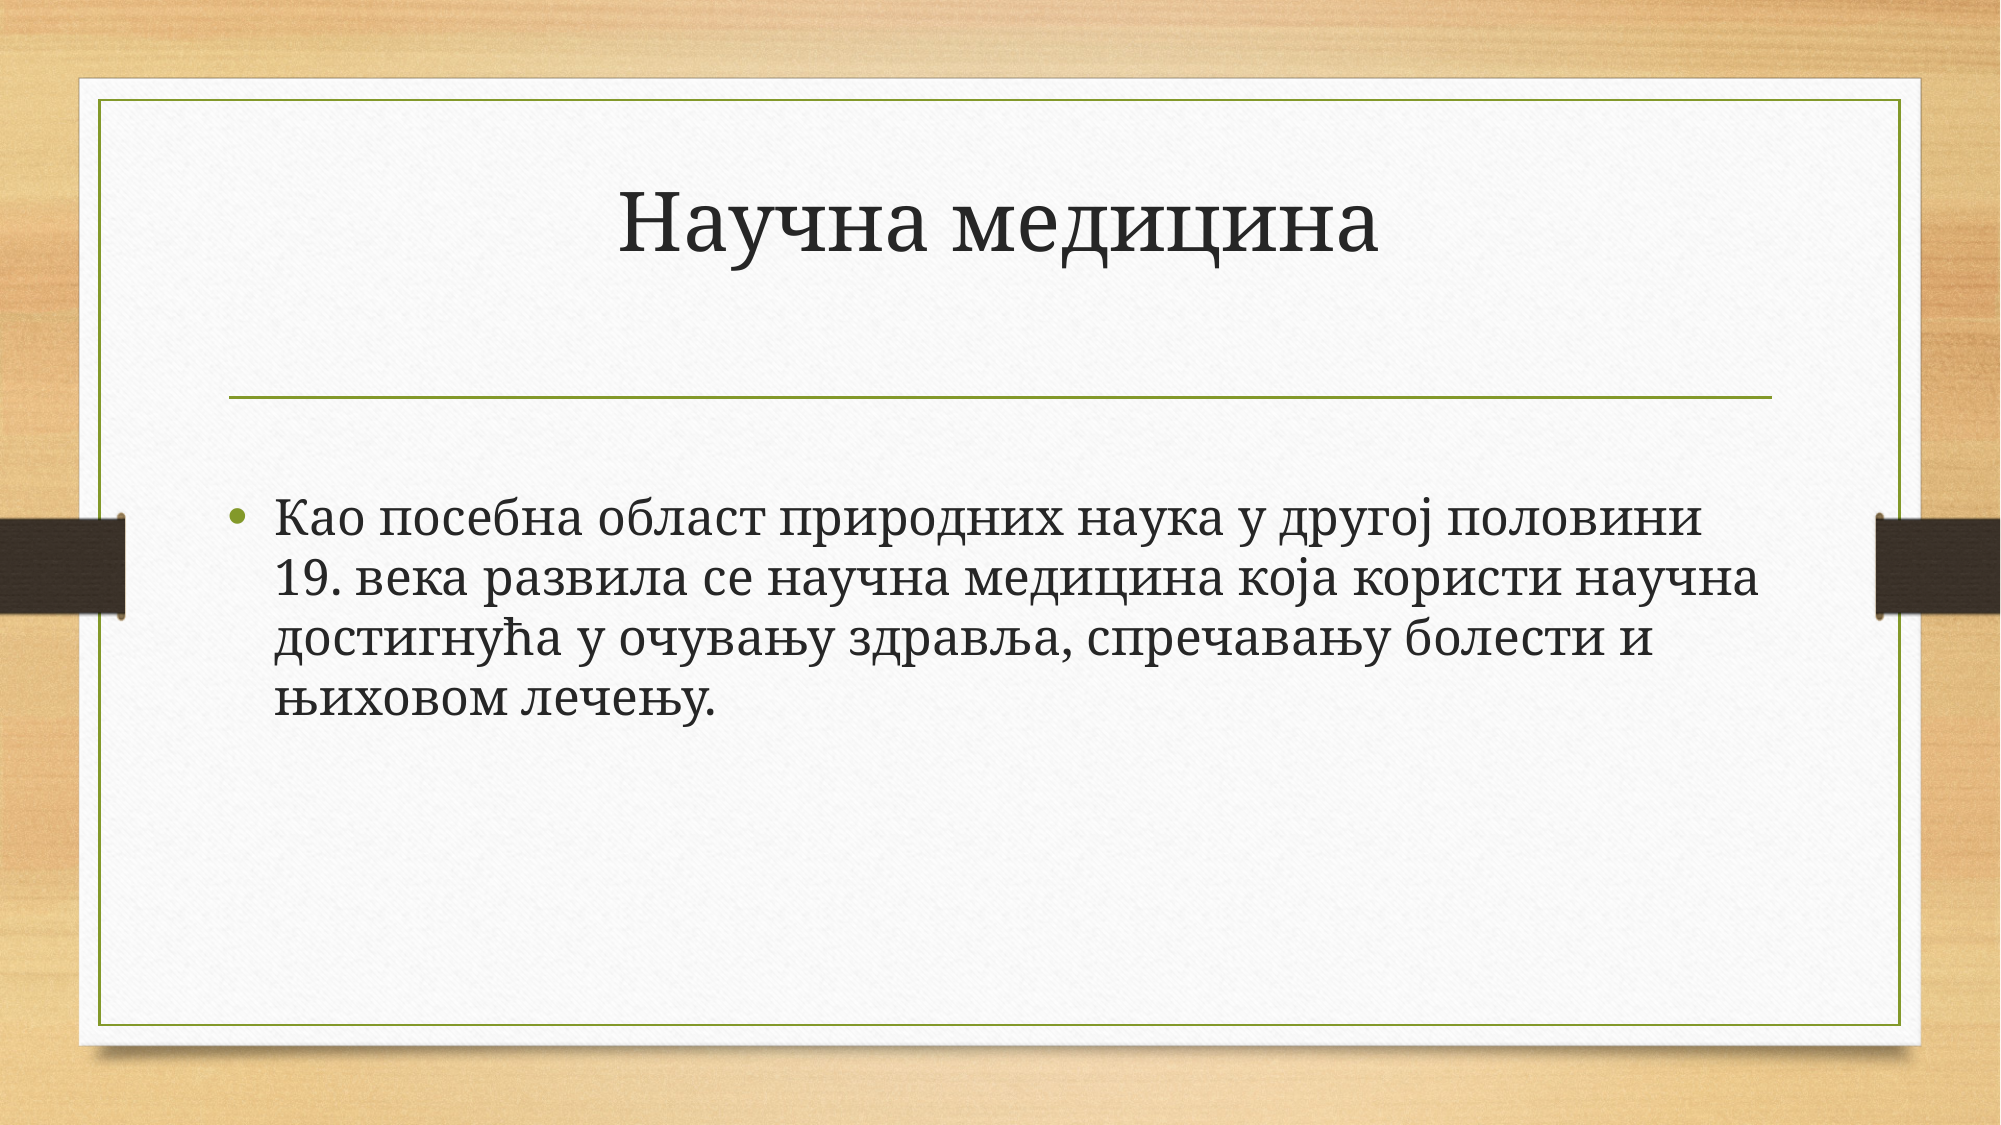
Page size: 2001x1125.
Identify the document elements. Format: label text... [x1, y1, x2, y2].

title Научна медицина [212, 161, 1788, 375]
picture [0, 0, 2001, 1125]
list Као посебна област природних наука у другој половини 19. века развила се научна медицина која користи научна достигнућа у очувању здравља, спречавању болести и њиховом лечењу. [212, 395, 1788, 941]
